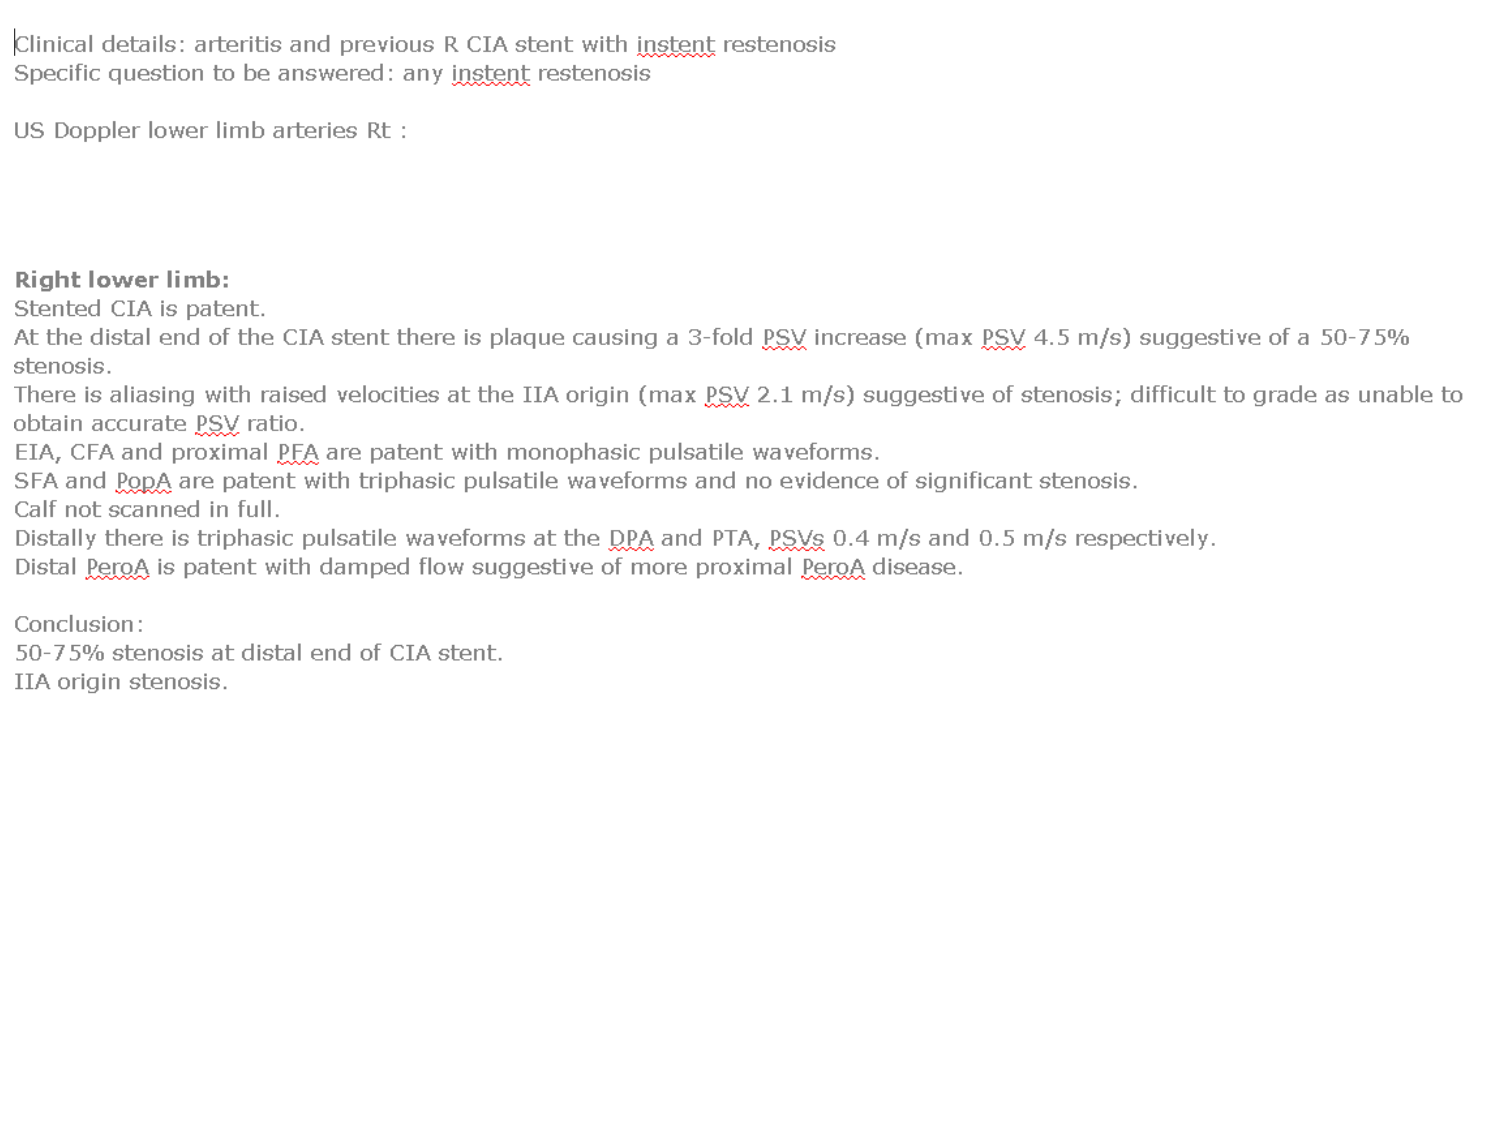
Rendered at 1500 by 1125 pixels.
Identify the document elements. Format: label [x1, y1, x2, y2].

picture [14, 26, 1469, 152]
picture [14, 265, 1469, 705]
